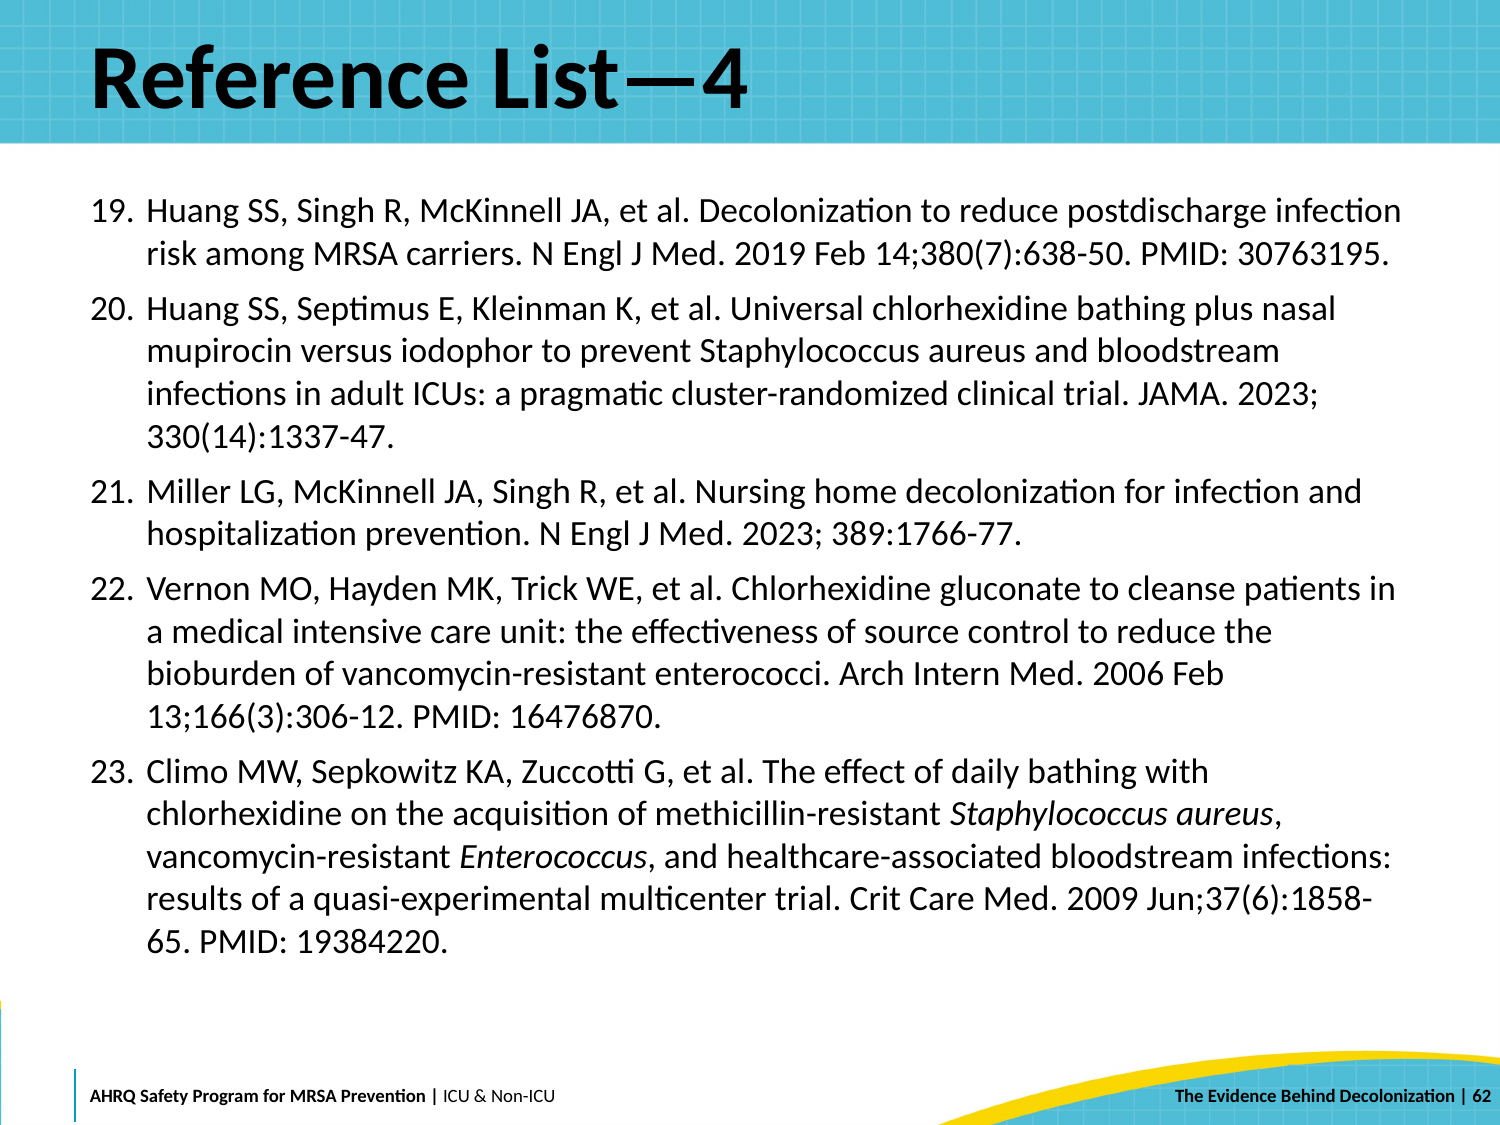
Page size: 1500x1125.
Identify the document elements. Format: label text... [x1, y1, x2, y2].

slide_number | 62 [1455, 1065, 1500, 1125]
list Huang SS, Singh R, McKinnell JA, et al. Decolonization to reduce postdischarge infection risk among MRSA carriers. N Engl J Med. 2019 Feb 14;380(7):638-50. PMID: 30763195. Huang SS, Septimus E, Kleinman K, et al. Universal chlorhexidine bathing plus nasal mupirocin versus iodophor to prevent Staphylococcus aureus and bloodstream infections in adult ICUs: a pragmatic cluster-randomized clinical trial. JAMA. 2023; 330(14):1337-47. Miller LG, McKinnell JA, Singh R, et al. Nursing home decolonization for infection and hospitalization prevention. N Engl J Med. 2023; 389:1766-77. Vernon MO, Hayden MK, Trick WE, et al. Chlorhexidine gluconate to cleanse patients in a medical intensive care unit: the effectiveness of source control to reduce the bioburden of vancomycin-resistant enterococci. Arch Intern Med. 2006 Feb 13;166(3):306-12. PMID: 16476870. Climo MW, Sepkowitz KA, Zuccotti G, et al. The effect of daily bathing with chlorhexidine on the acquisition of methicillin-resistant Staphylococcus aureus, vancomycin-resistant Enterococcus, and healthcare-associated bloodstream infections: results of a quasi-experimental multicenter trial. Crit Care Med. 2009 Jun;37(6):1858-65. PMID: 19384220. [75, 179, 1425, 1035]
picture [0, 0, 1500, 1125]
title Reference List—4 [75, 0, 1425, 150]
